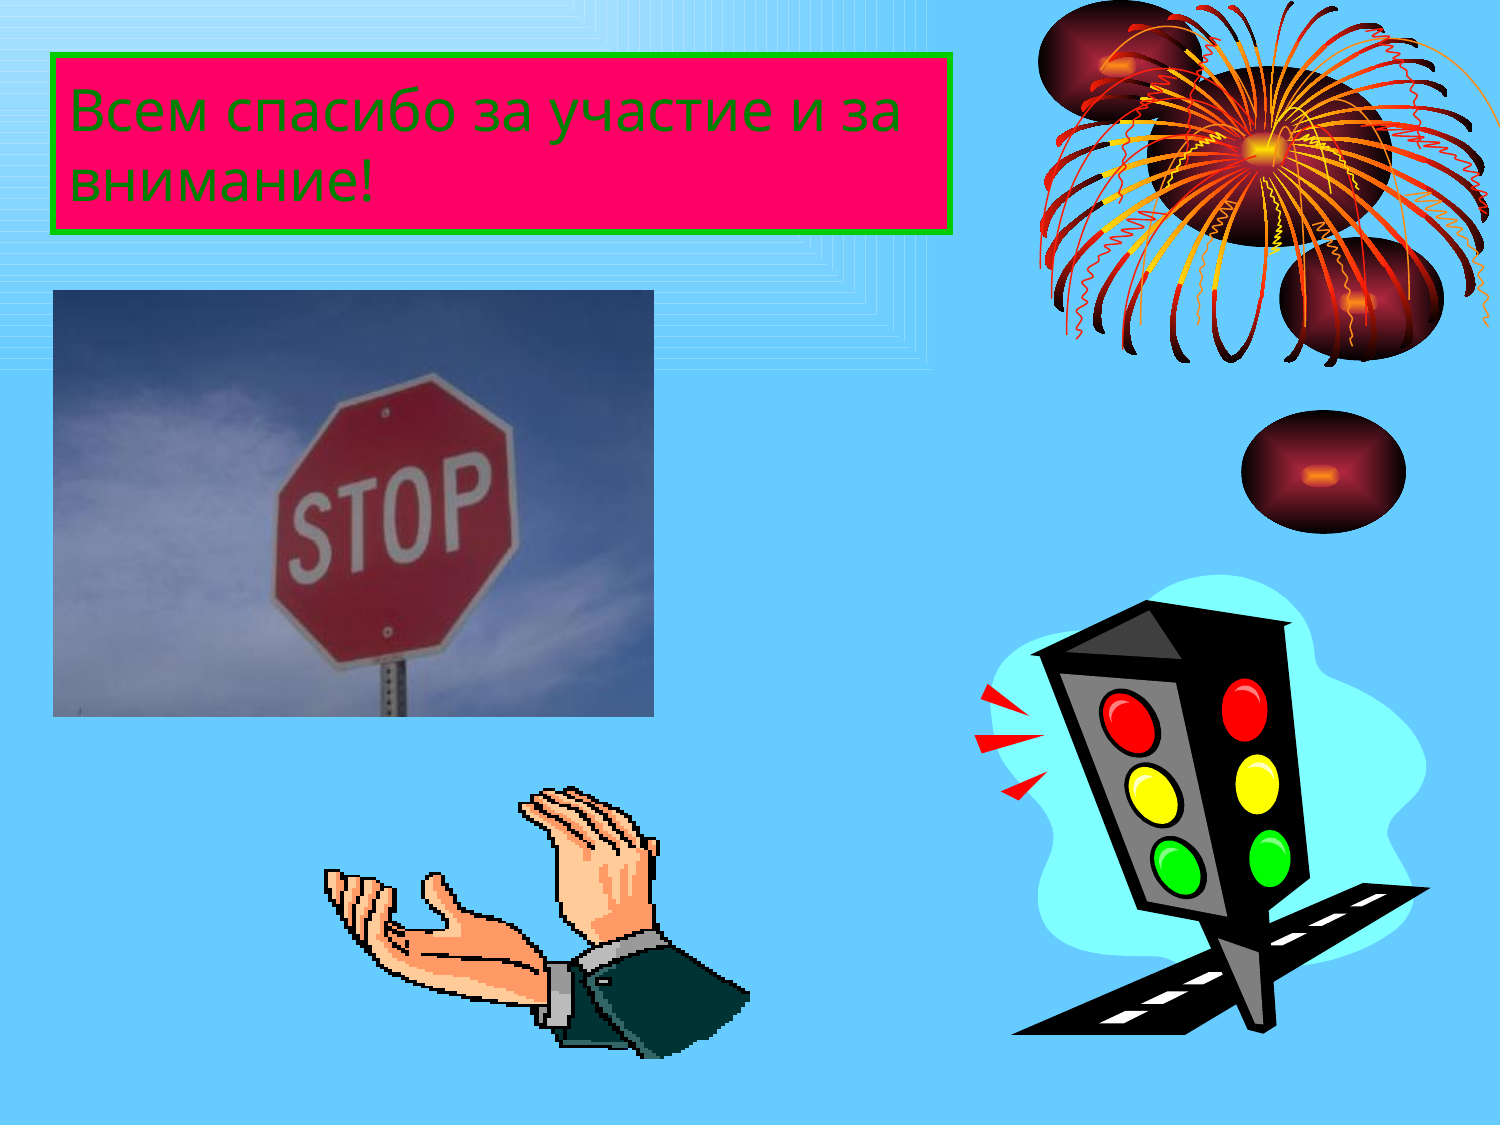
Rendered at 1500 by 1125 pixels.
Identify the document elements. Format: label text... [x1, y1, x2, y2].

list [324, 786, 751, 1059]
title Всем спасибо за участие и за внимание! [52, 54, 951, 232]
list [52, 290, 654, 717]
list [974, 573, 1431, 1036]
